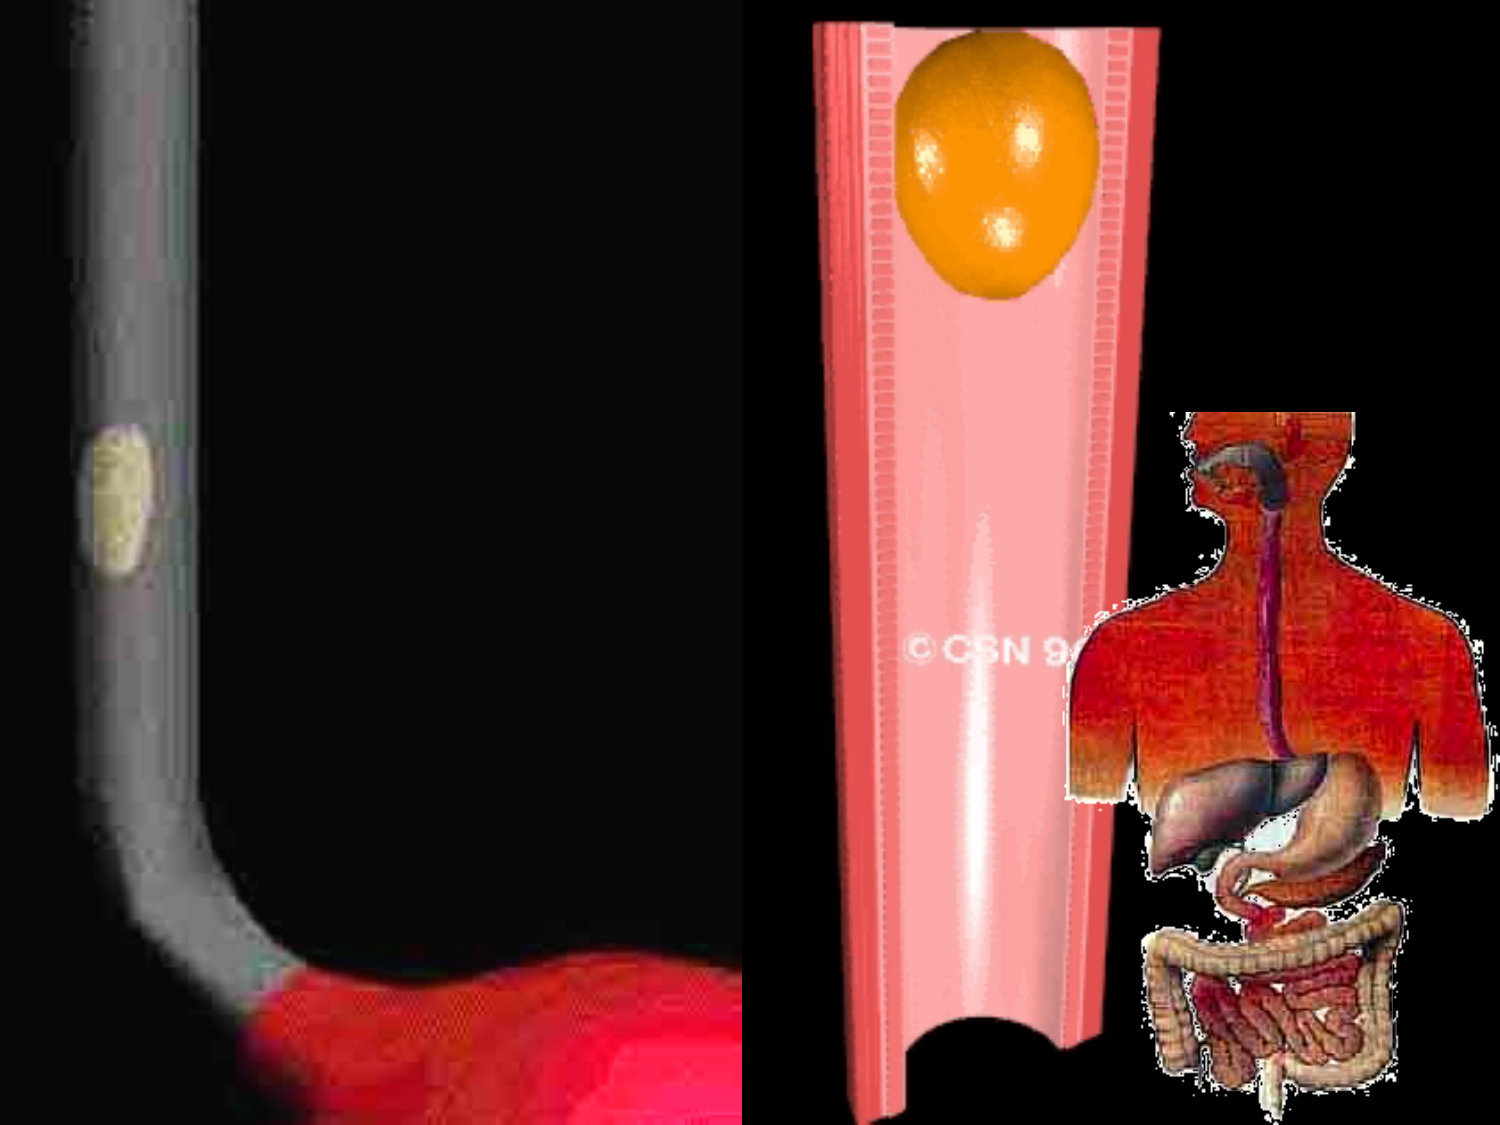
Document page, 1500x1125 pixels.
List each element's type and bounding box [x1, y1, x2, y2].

picture [0, 0, 742, 1125]
picture [1056, 412, 1500, 1125]
text_box [743, 0, 1500, 1125]
